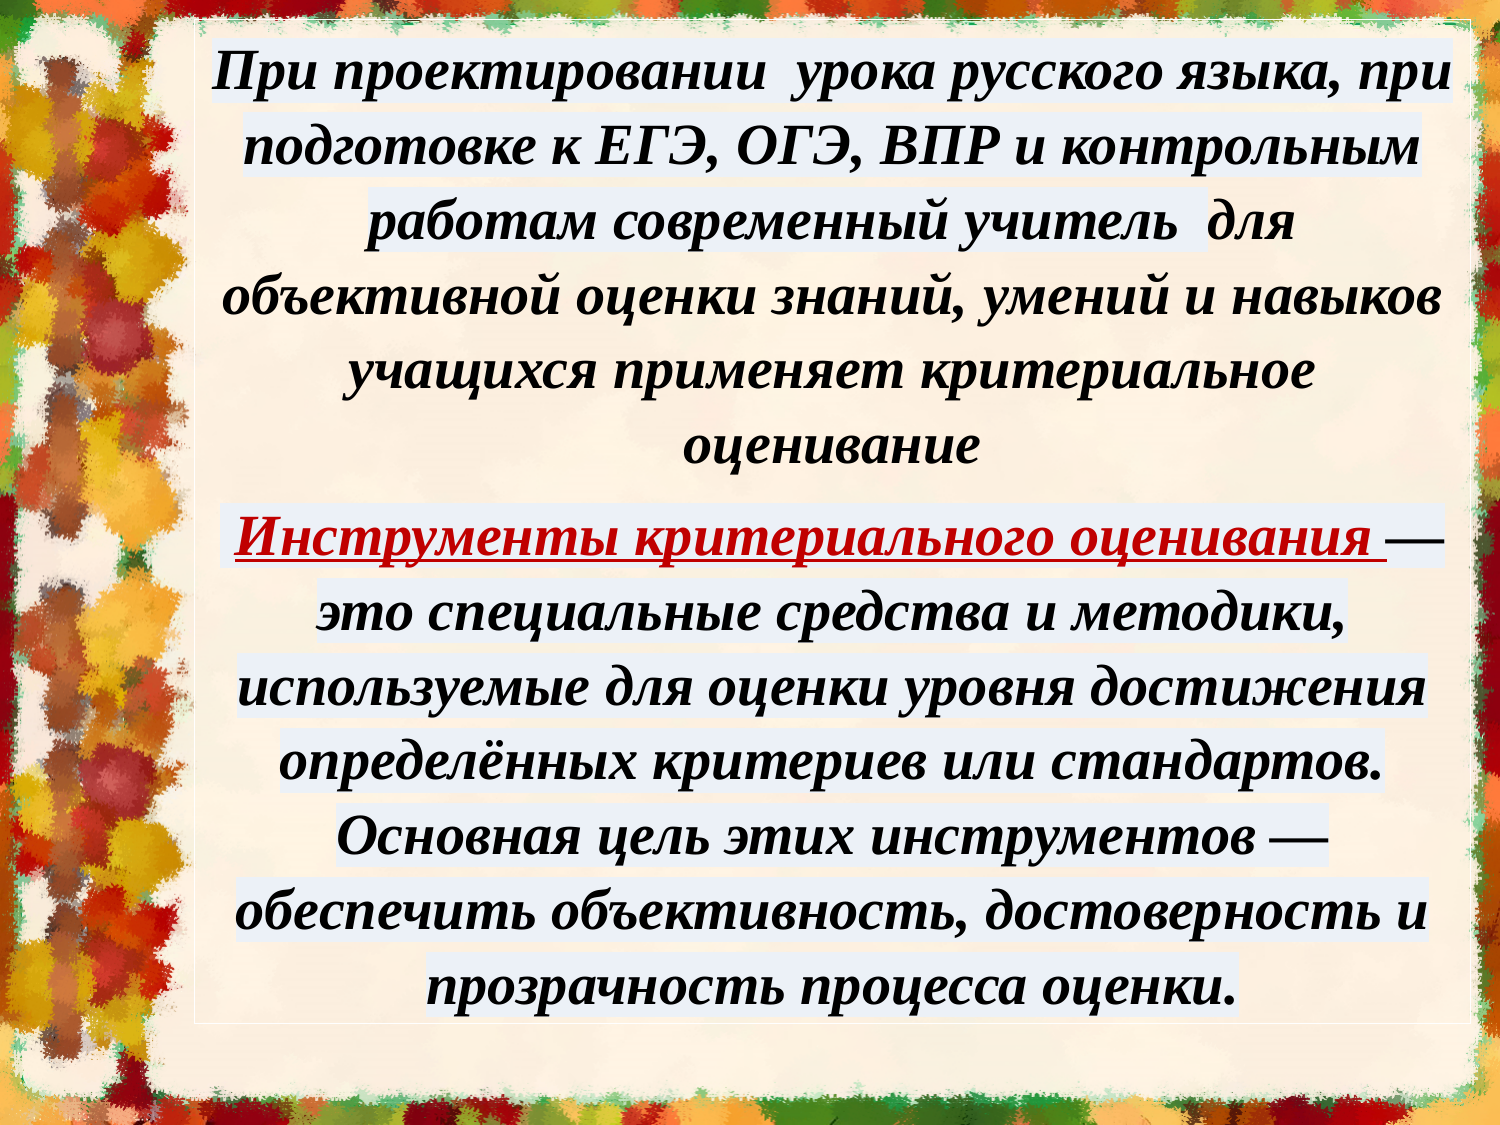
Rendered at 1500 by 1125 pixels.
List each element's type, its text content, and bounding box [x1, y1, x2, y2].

text_box При проектировании урока русского языка, при подготовке к ЕГЭ, ОГЭ, ВПР и контрольным работам современный учитель для объективной оценки знаний, умений и навыков учащихся применяет критериальное оценивание Инструменты критериального оценивания — это специальные средства и методики, используемые для оценки уровня достижения определённых критериев или стандартов. Основная цель этих инструментов — обеспечить объективность, достоверность и прозрачность процесса оценки. [194, 19, 1471, 1024]
picture [0, 0, 1500, 1125]
